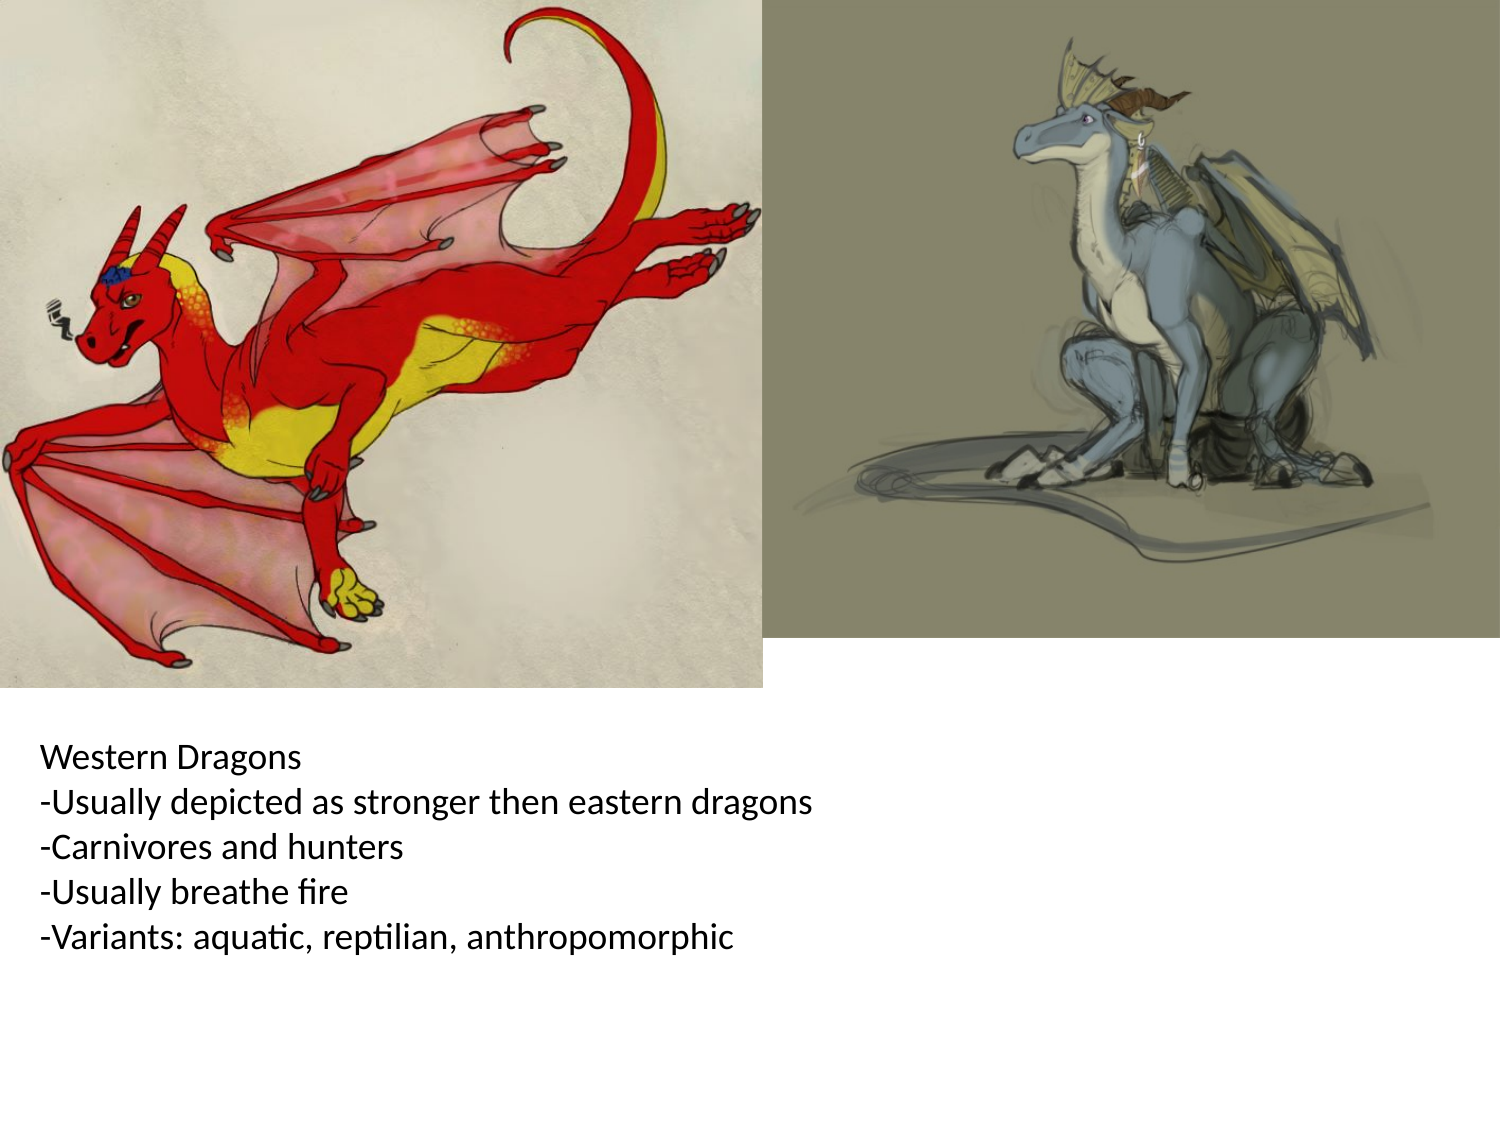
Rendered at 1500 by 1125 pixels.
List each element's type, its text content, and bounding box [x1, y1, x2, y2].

text_box Western Dragons -Usually depicted as stronger then eastern dragons -Carnivores and hunters -Usually breathe fire -Variants: aquatic, reptilian, anthropomorphic [24, 724, 1475, 965]
picture [0, 0, 1500, 688]
